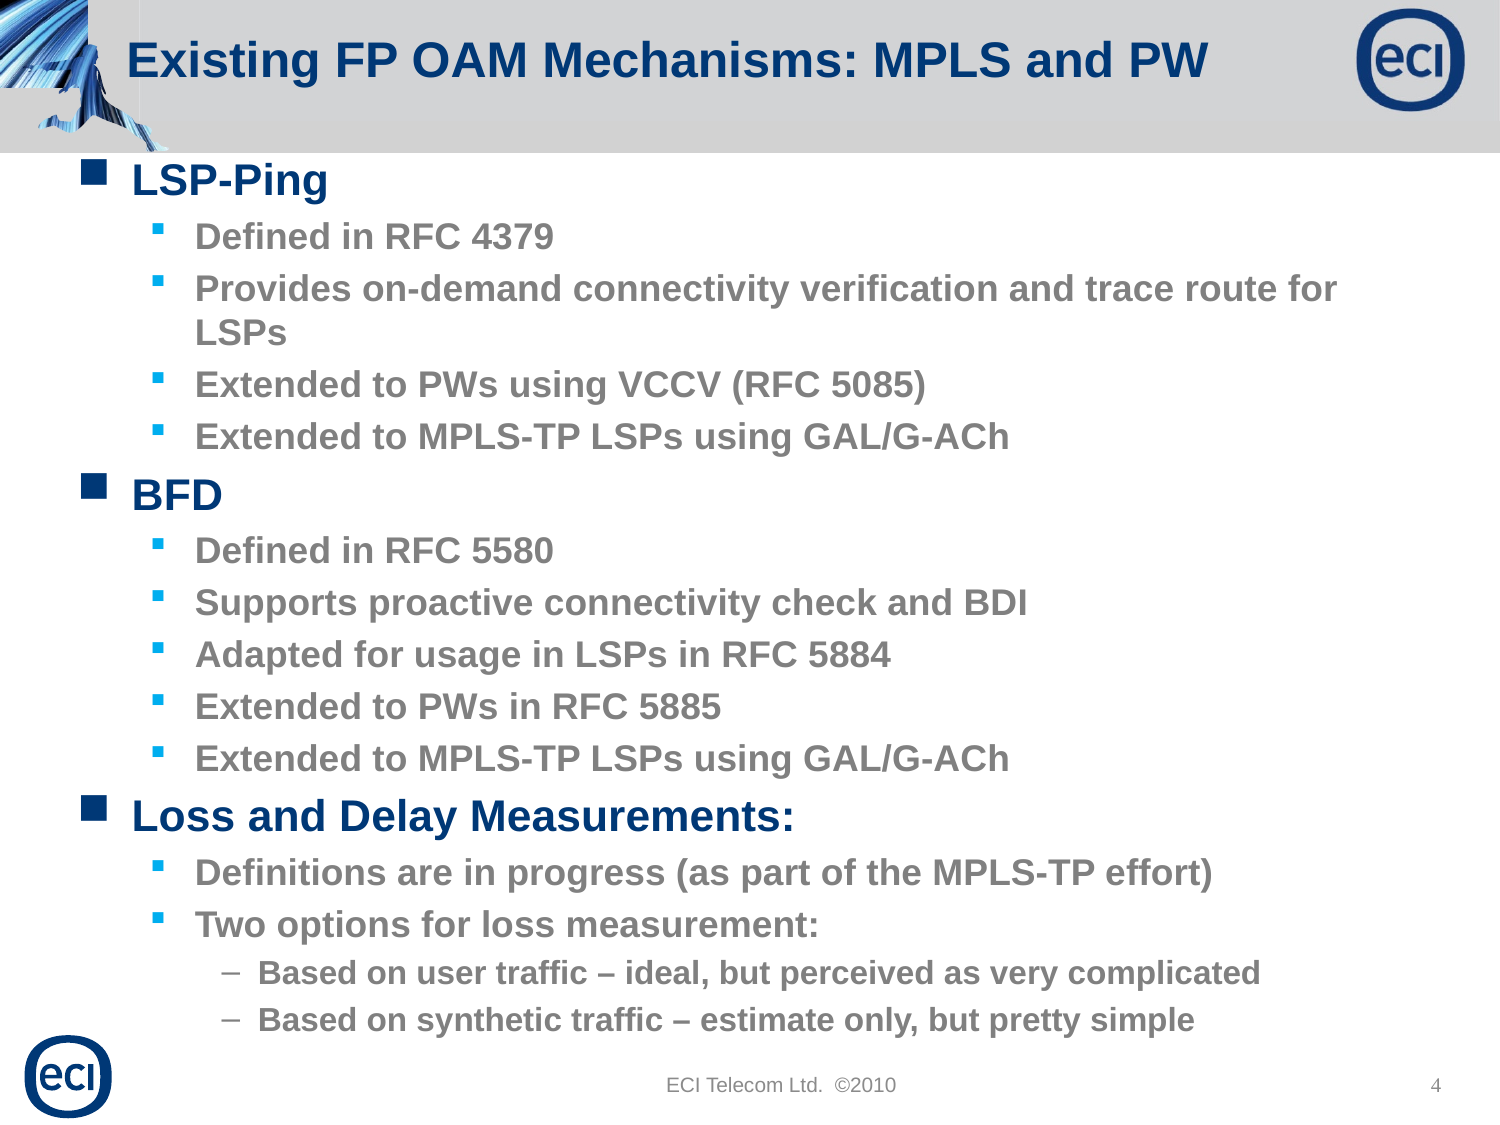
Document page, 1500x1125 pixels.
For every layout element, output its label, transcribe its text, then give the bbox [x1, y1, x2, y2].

picture [139, 0, 1500, 121]
title Existing FP OAM Mechanisms: MPLS and PW [111, 12, 1365, 104]
footer ECI Telecom Ltd. ©2010 [543, 1054, 1019, 1115]
list LSP-Ping Defined in RFC 4379 Provides on-demand connectivity verification and trace route for LSPs Extended to PWs using VCCV (RFC 5085) Extended to MPLS-TP LSPs using GAL/G-ACh BFD Defined in RFC 5580 Supports proactive connectivity check and BDI Adapted for usage in LSPs in RFC 5884 Extended to PWs in RFC 5885 Extended to MPLS-TP LSPs using GAL/G-ACh Loss and Delay Measurements: Definitions are in progress (as part of the MPLS-TP effort) Two options for loss measurement: Based on user traffic – ideal, but perceived as very complicated Based on synthetic traffic – estimate only, but pretty simple [62, 143, 1432, 1053]
slide_number 4 [1106, 1054, 1457, 1115]
picture [0, 0, 159, 143]
